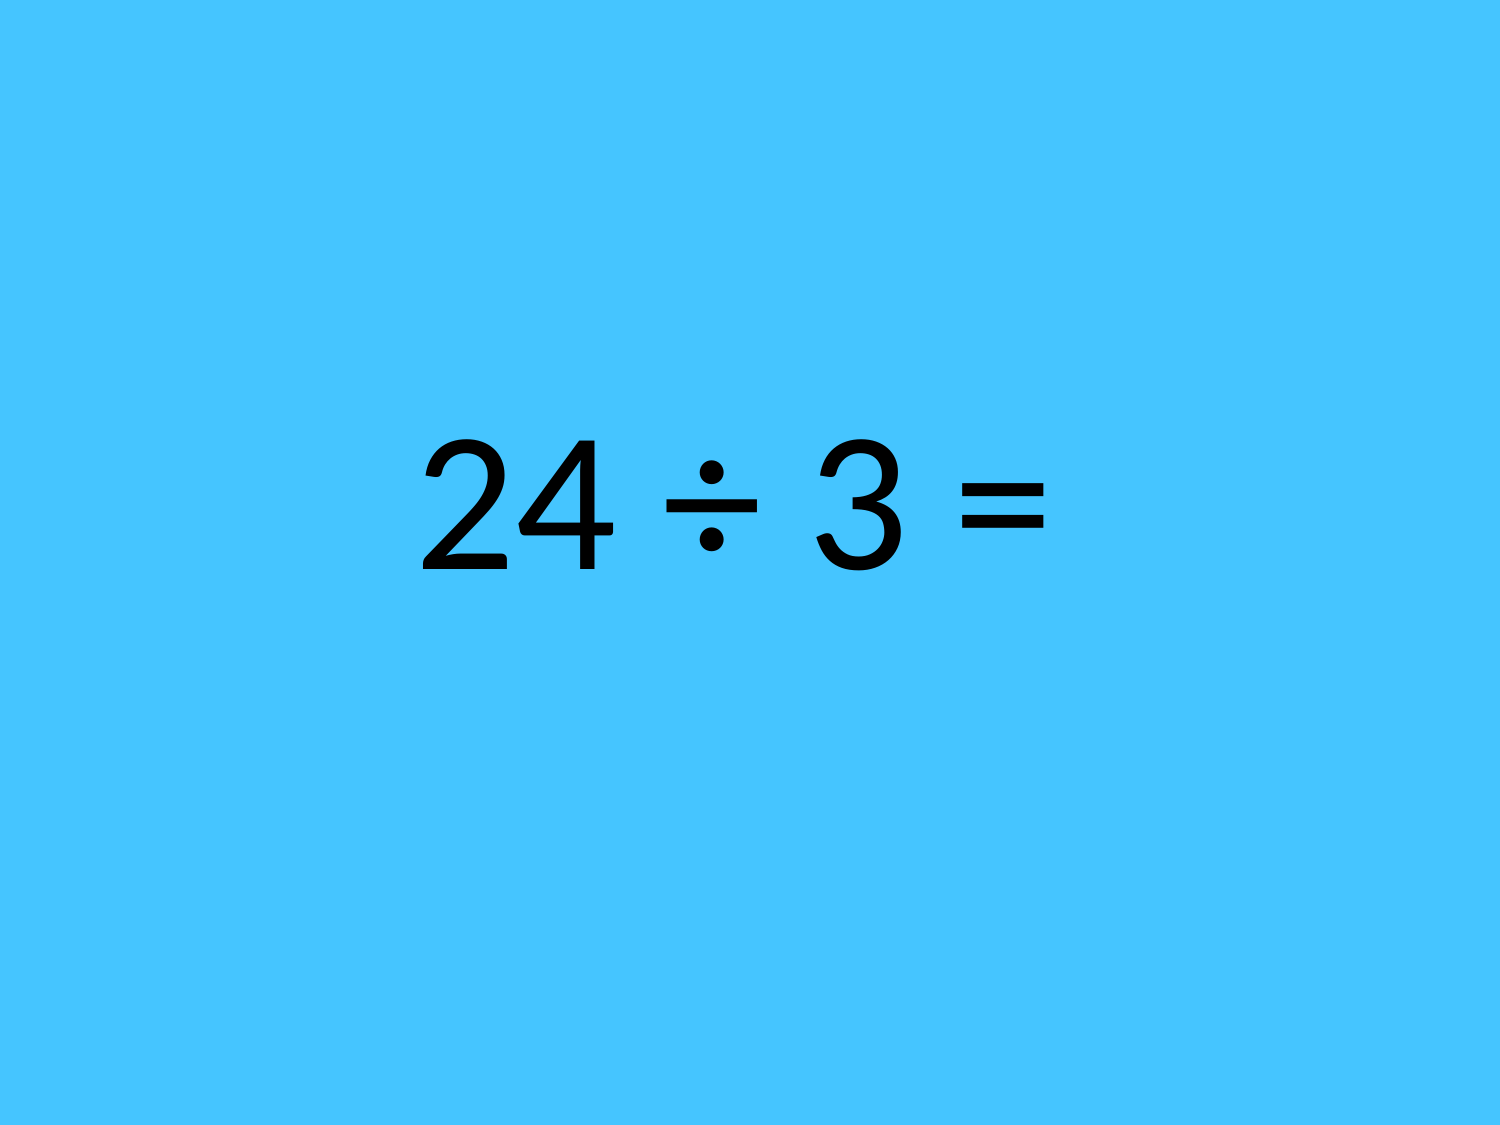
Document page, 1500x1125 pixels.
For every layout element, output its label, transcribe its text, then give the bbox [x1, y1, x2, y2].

text_box 24 ÷ 3 = [399, 362, 1138, 618]
